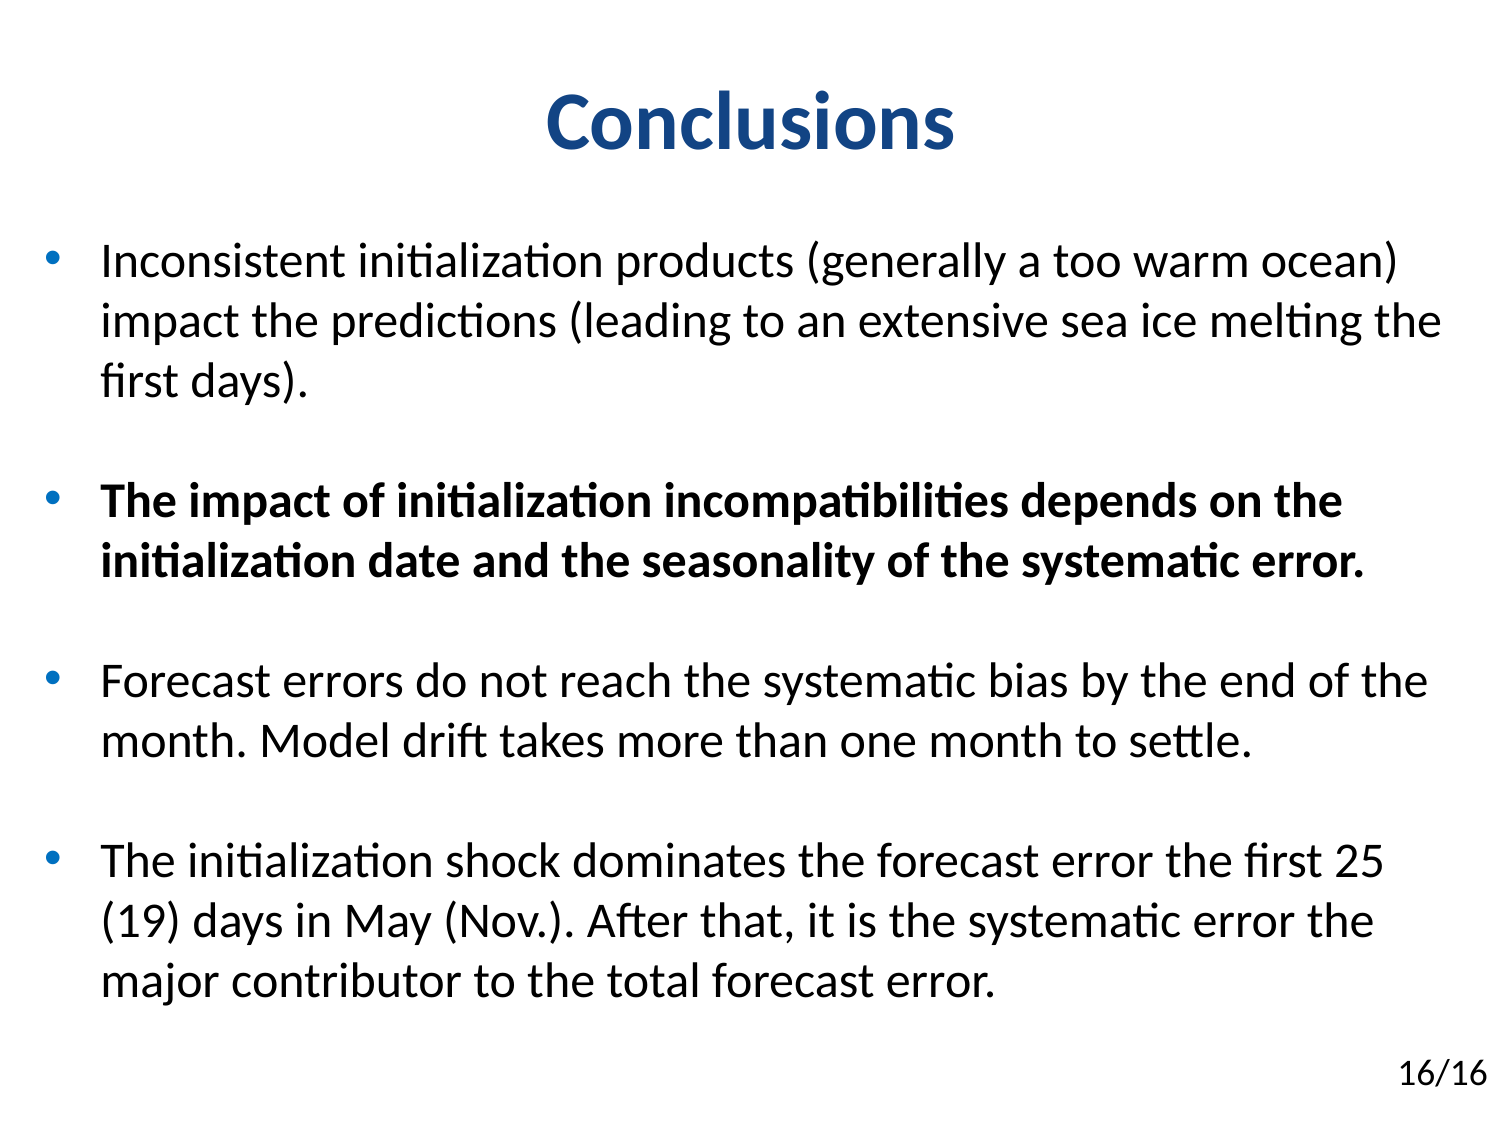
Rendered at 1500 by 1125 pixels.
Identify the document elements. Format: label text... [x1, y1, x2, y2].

text_box Inconsistent initialization products (generally a too warm ocean) impact the predictions (leading to an extensive sea ice melting the first days). The impact of initialization incompatibilities depends on the initialization date and the seasonality of the systematic error. Forecast errors do not reach the systematic bias by the end of the month. Model drift takes more than one month to settle. The initialization shock dominates the forecast error the first 25 (19) days in May (Nov.). After that, it is the systematic error the major contributor to the total forecast error. [29, 219, 1471, 1073]
text_box 16/16 [1382, 1040, 1500, 1101]
